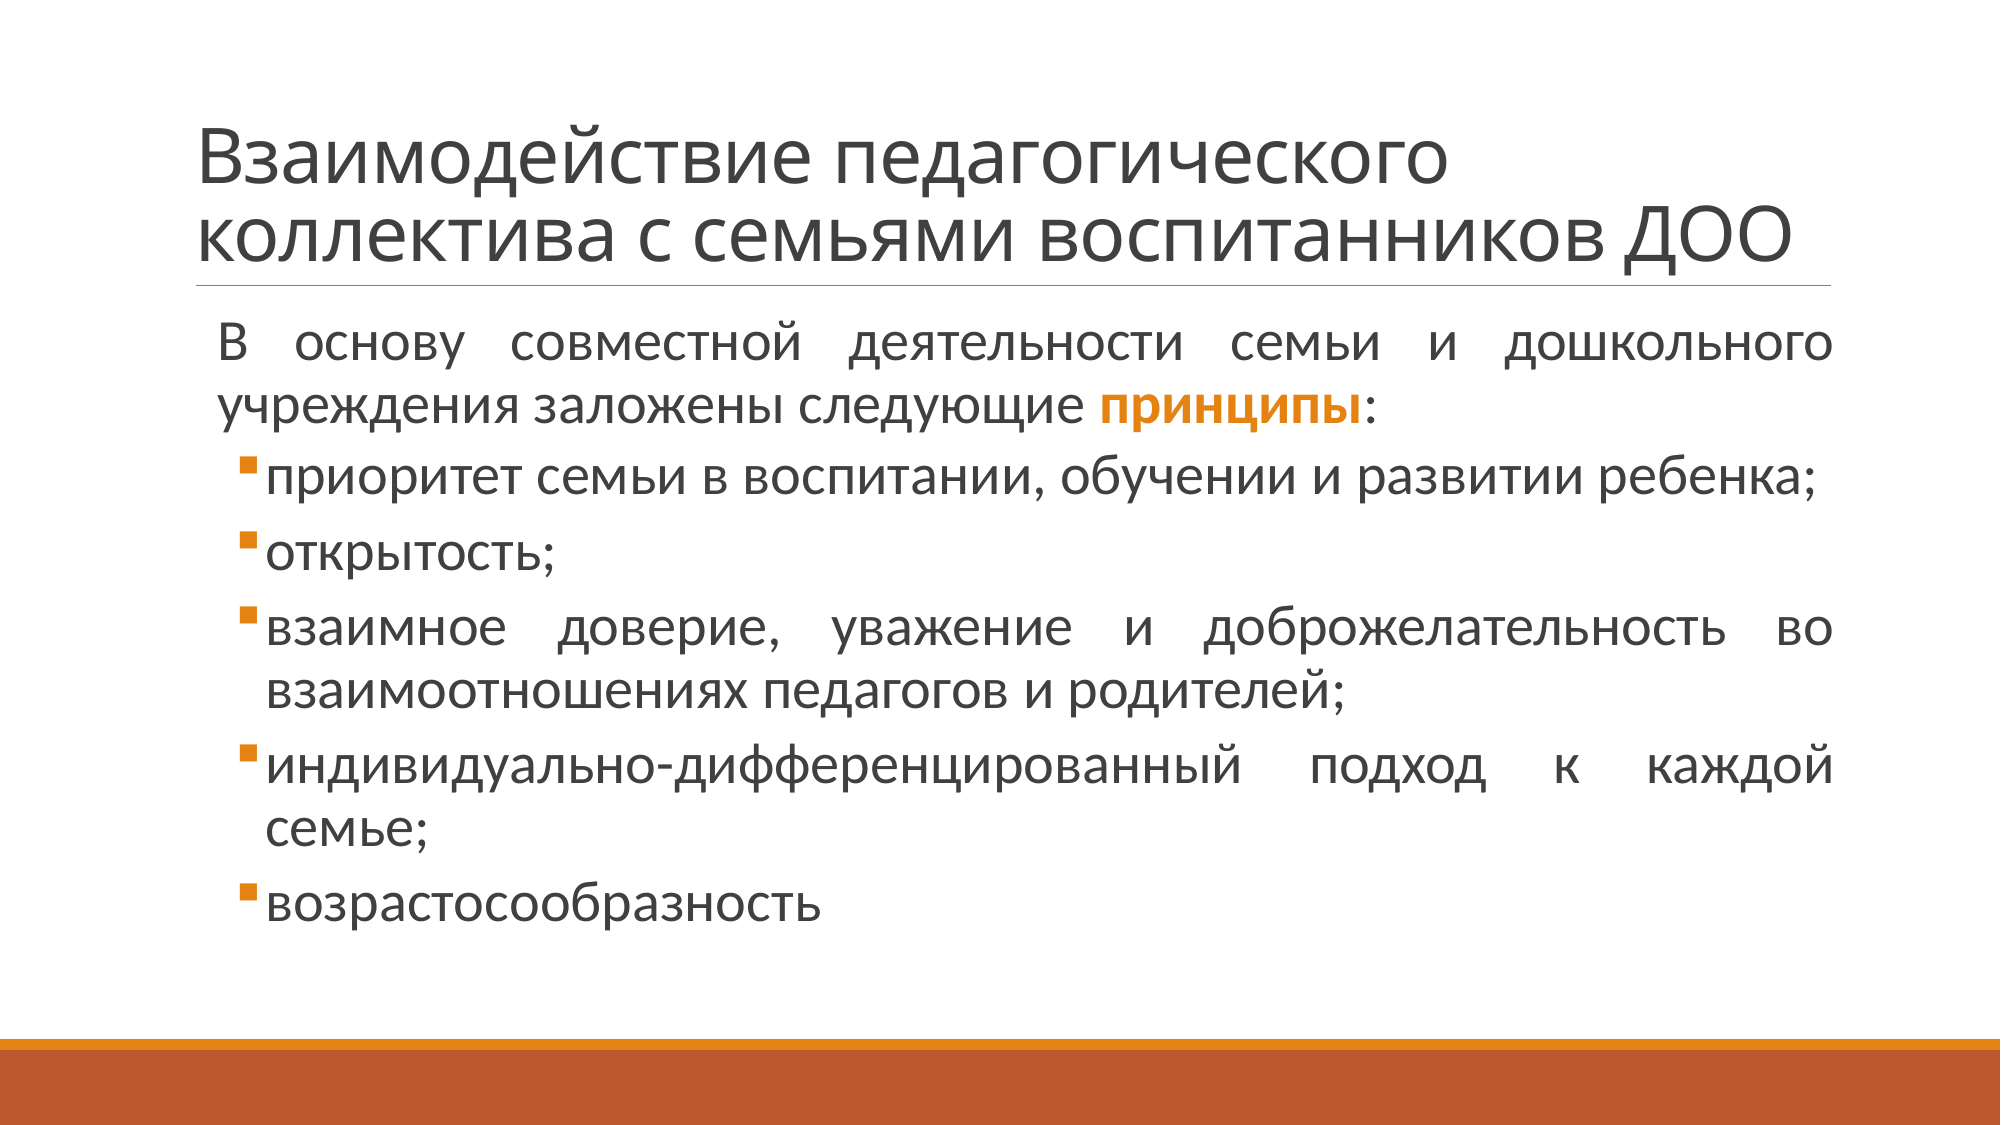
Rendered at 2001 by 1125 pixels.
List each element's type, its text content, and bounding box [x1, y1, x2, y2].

title Взаимодействие педагогического коллектива с семьями воспитанников ДОО [180, 47, 1830, 285]
list В основу совместной деятельности семьи и дошкольного учреждения заложены следующие принципы: приоритет семьи в воспитании, обучении и развитии ребенка; открытость; взаимное доверие, уважение и доброжелательность во взаимоотношениях педагогов и родителей; индивидуально-дифференцированный подход к каждой семье; возрастосообразность [202, 302, 1836, 1026]
